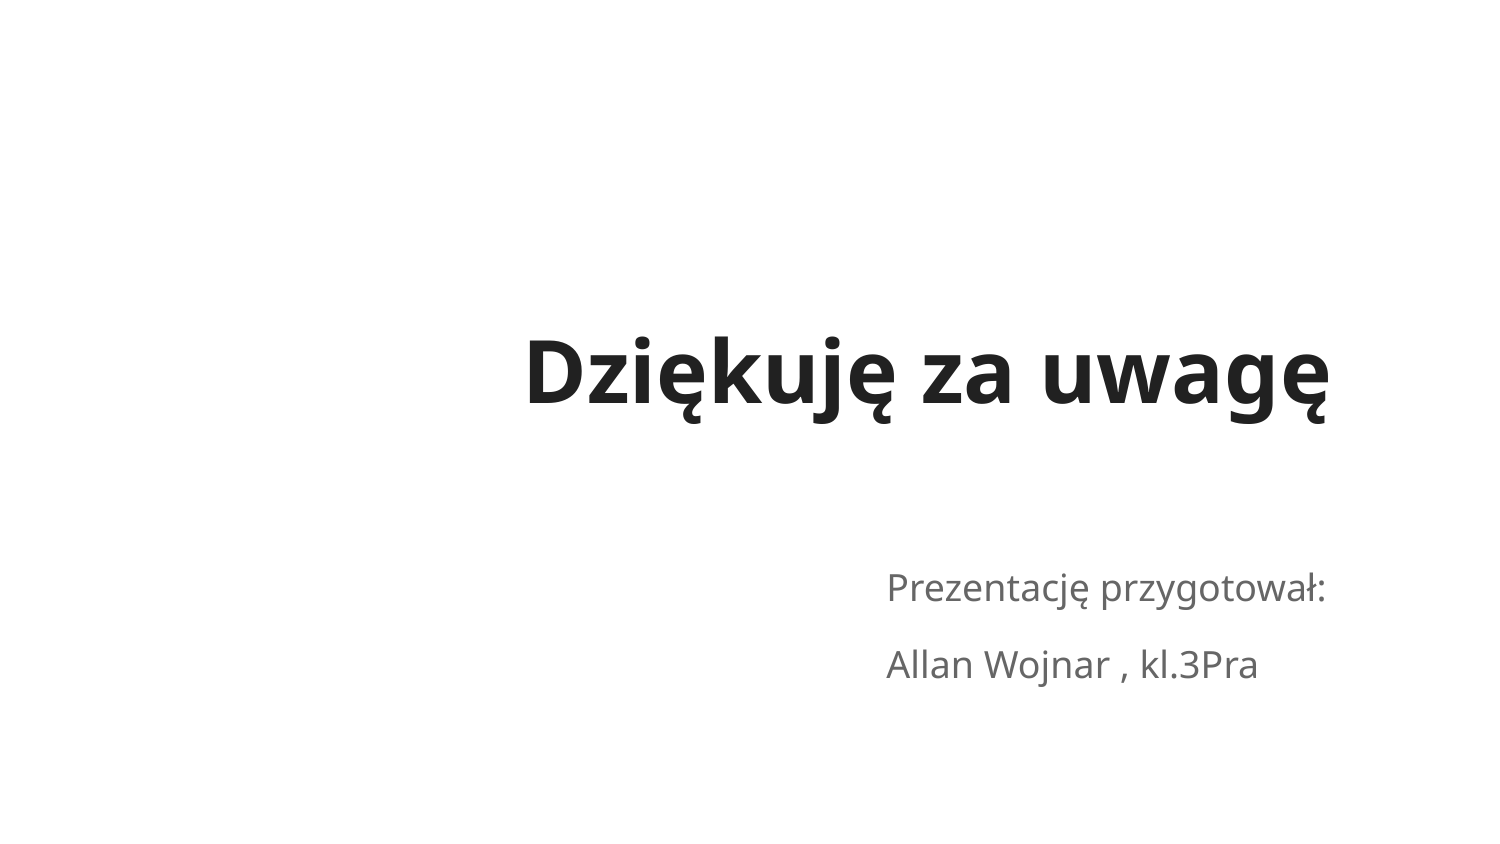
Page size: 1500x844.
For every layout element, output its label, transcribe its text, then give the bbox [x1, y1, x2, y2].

list Prezentację przygotował: Allan Wojnar , kl.3Pra [871, 542, 1449, 750]
title Dziękuję za uwagę [507, 300, 1449, 508]
